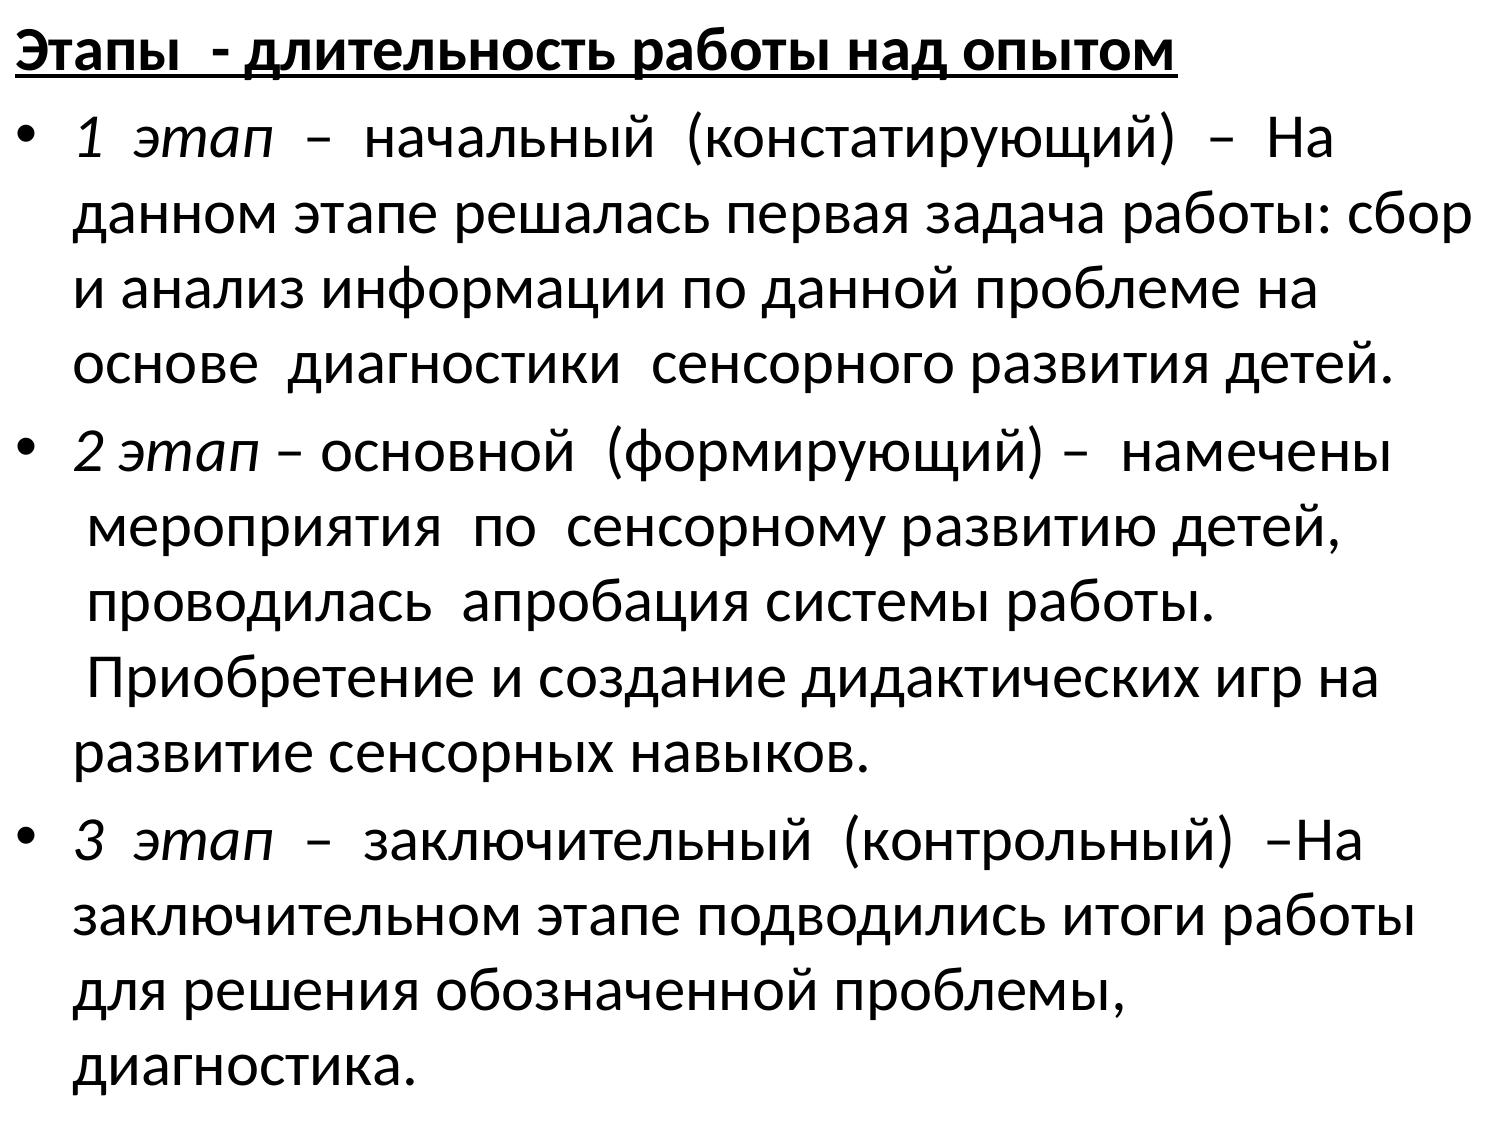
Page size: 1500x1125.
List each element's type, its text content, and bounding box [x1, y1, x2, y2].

list Этапы - длительность работы над опытом 1 этап – начальный (констатирующий) – На данном этапе решалась первая задача работы: сбор и анализ информации по данной проблеме на основе диагностики сенсорного развития детей. 2 этап – основной (формирующий) – намечены мероприятия по сенсорному развитию детей, проводилась апробация системы работы. Приобретение и создание дидактических игр на развитие сенсорных навыков. 3 этап – заключительный (контрольный) –На заключительном этапе подводились итоги работы для решения обозначенной проблемы, диагностика. [0, 0, 1500, 1125]
